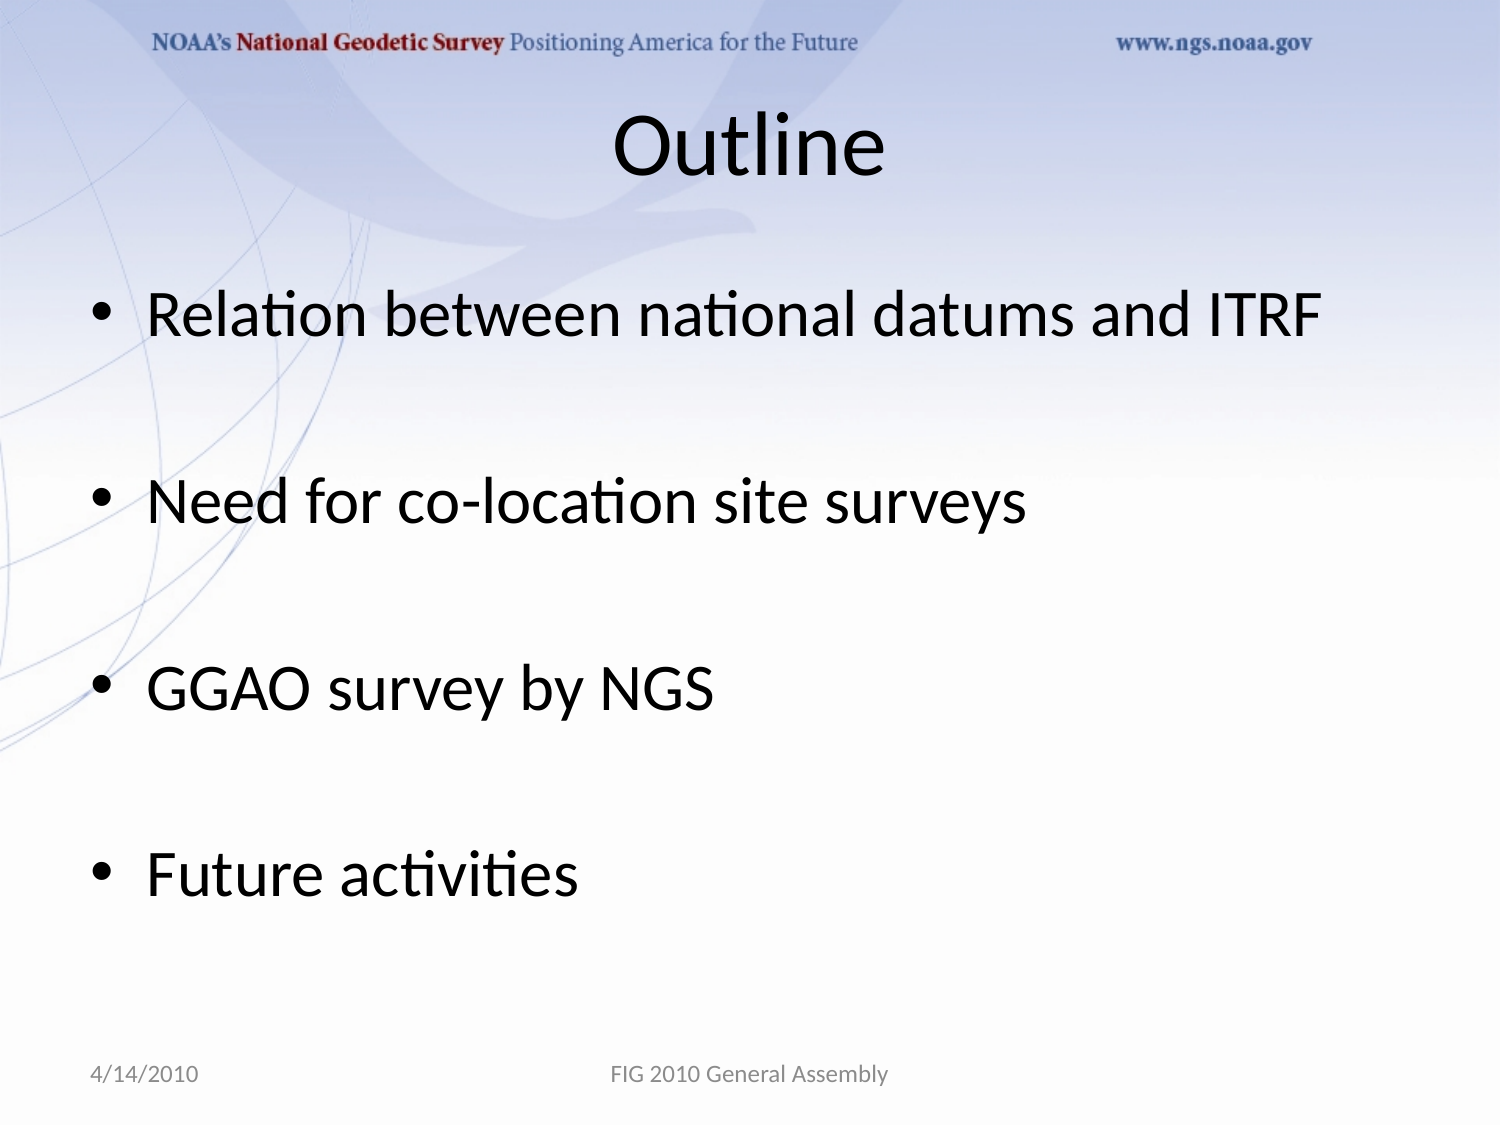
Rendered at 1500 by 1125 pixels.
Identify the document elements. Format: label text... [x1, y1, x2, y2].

list Relation between national datums and ITRF Need for co-location site surveys GGAO survey by NGS Future activities [74, 262, 1426, 1006]
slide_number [75, 1042, 425, 1103]
footer FIG 2010 General Assembly [512, 1042, 988, 1103]
title Outline [74, 44, 1426, 233]
picture [0, 0, 1500, 1125]
